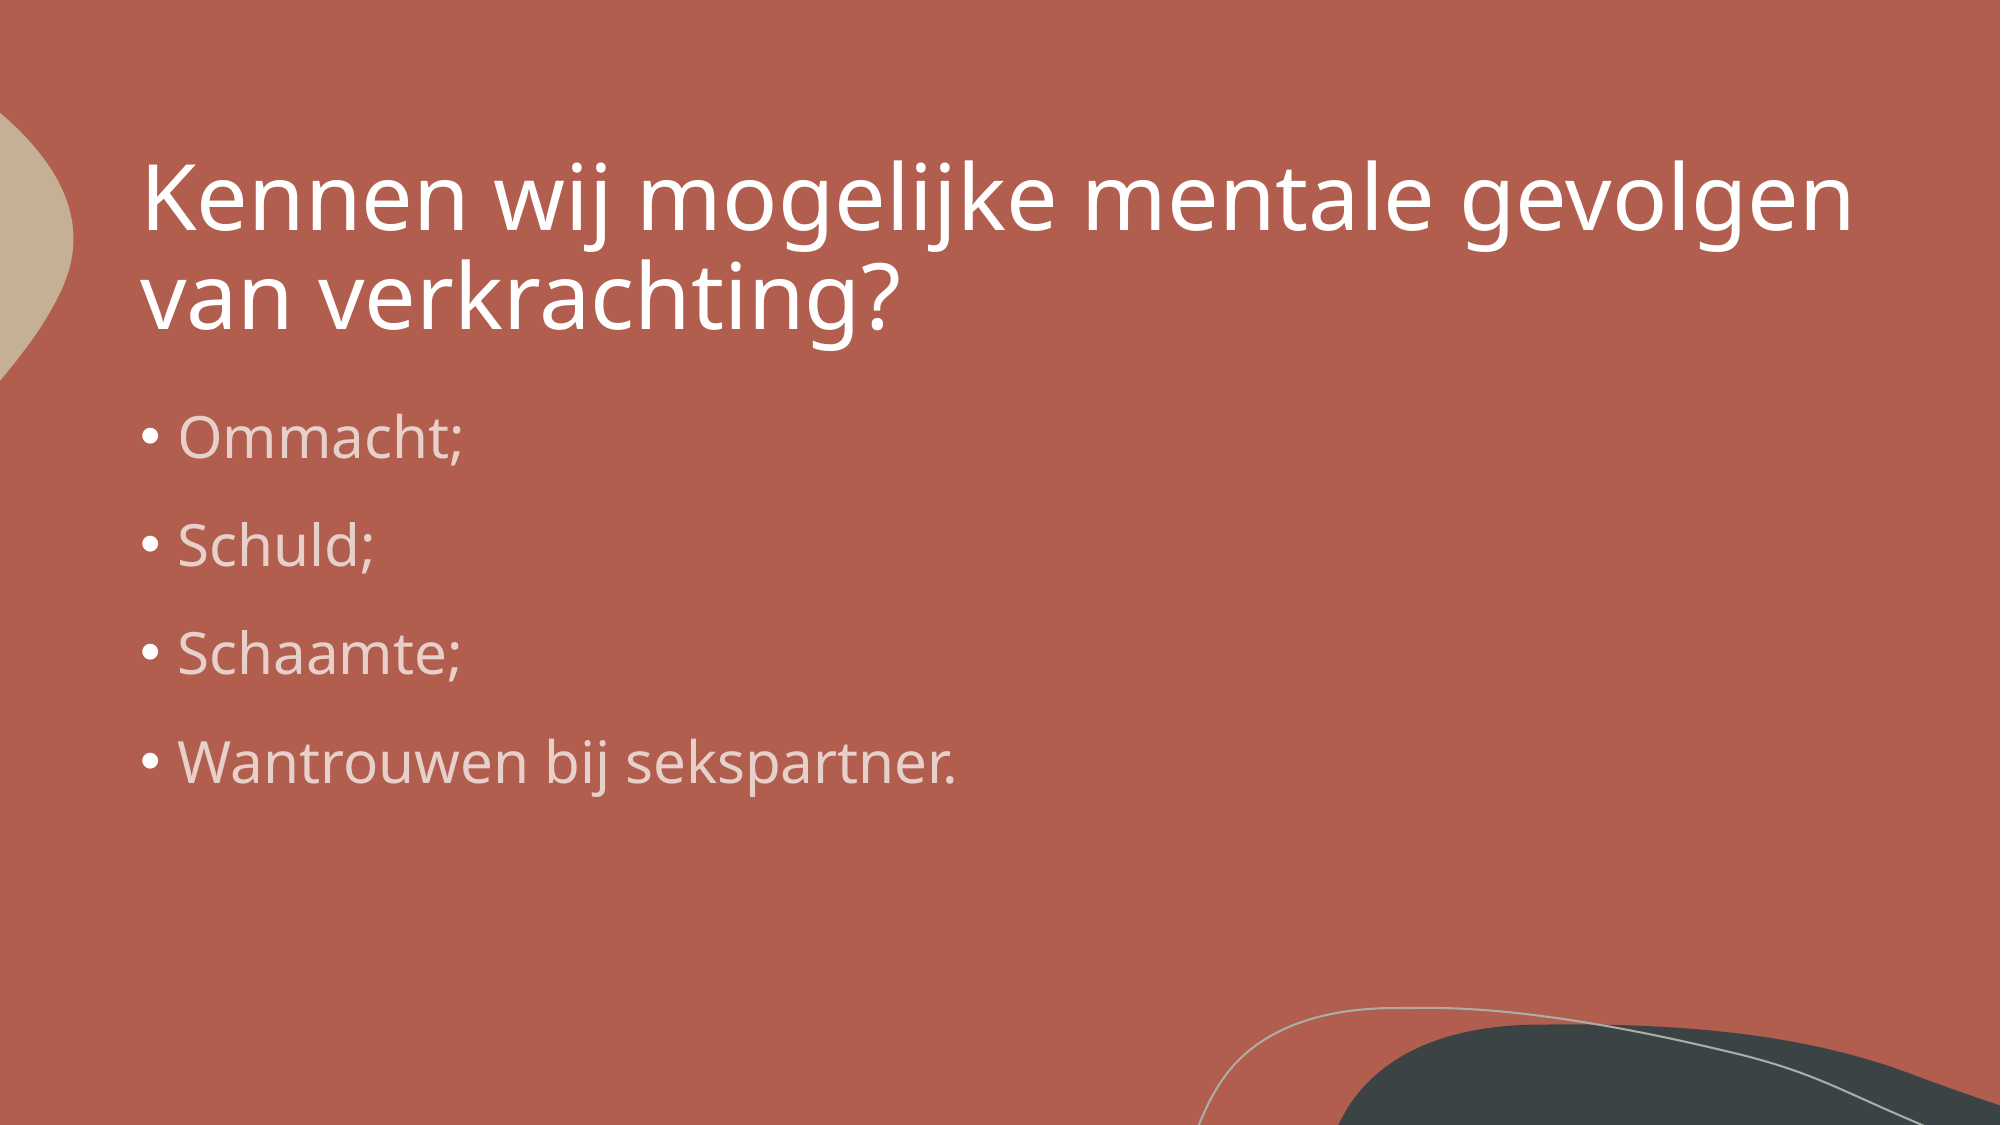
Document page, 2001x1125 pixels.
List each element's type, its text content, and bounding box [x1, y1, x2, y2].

list Ommacht; Schuld; Schaamte; Wantrouwen bij sekspartner. [125, 375, 1875, 1002]
title Kennen wij mogelijke mentale gevolgen van verkrachting? [125, 125, 1875, 375]
